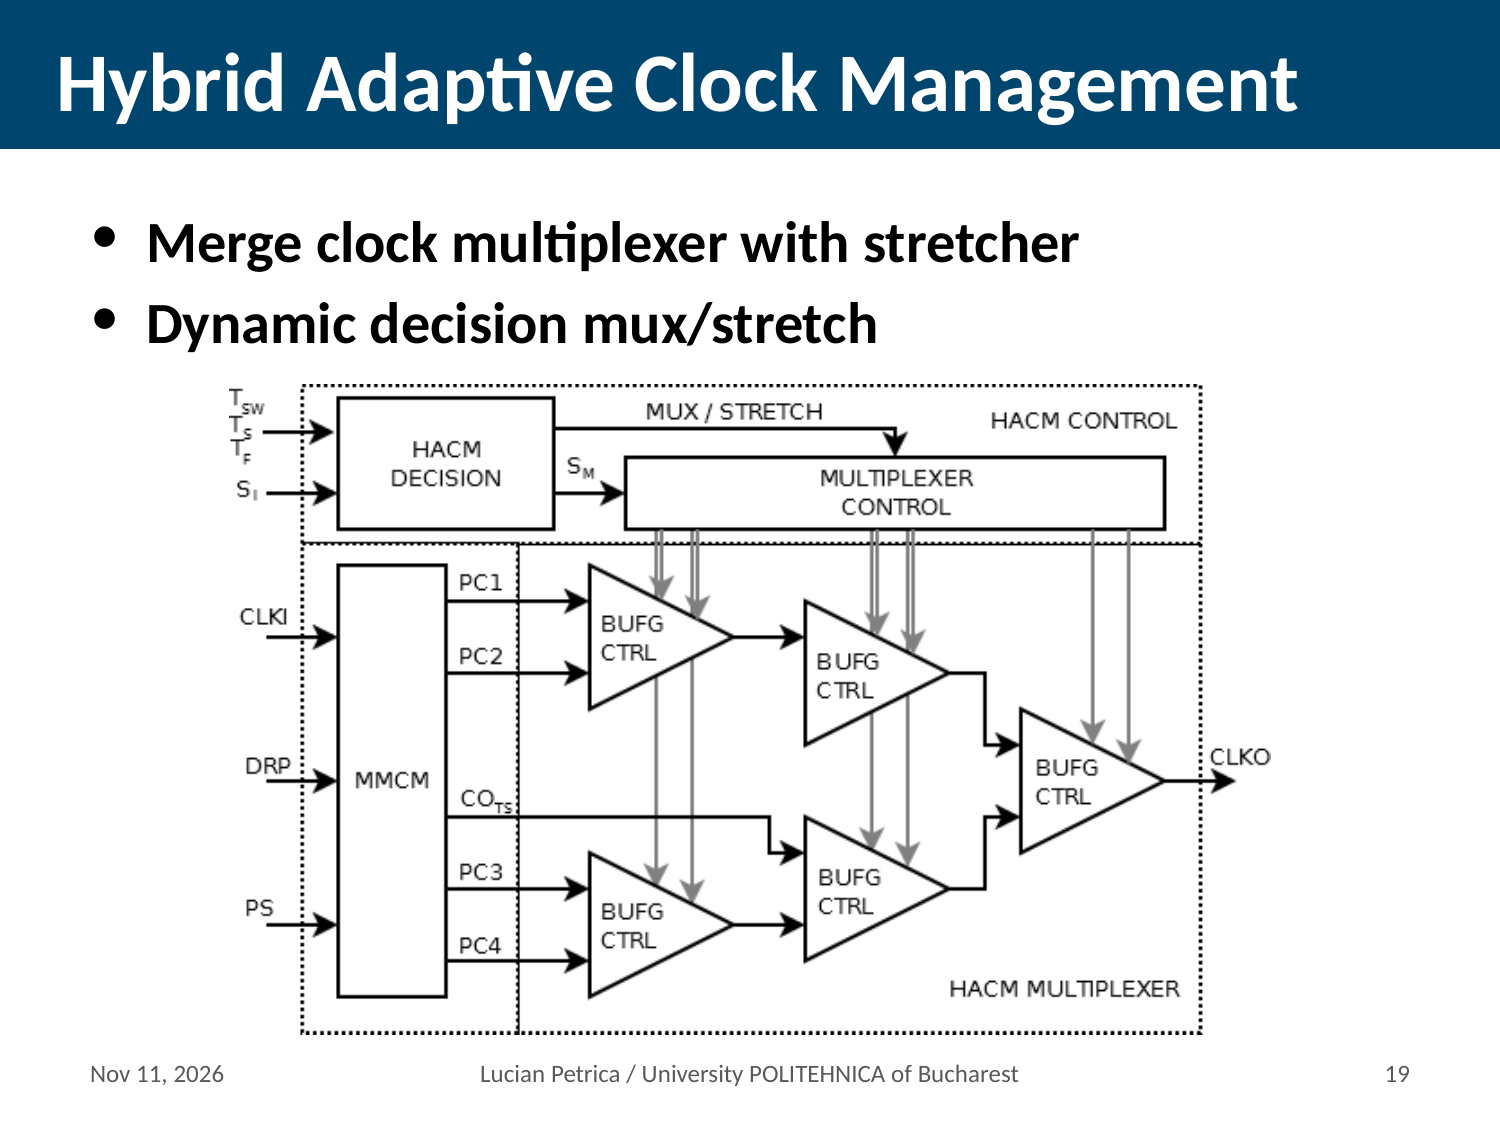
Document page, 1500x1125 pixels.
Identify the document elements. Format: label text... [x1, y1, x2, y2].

title Hybrid Adaptive Clock Management [41, 15, 1459, 142]
list Merge clock multiplexer with stretcher Dynamic decision mux/stretch [75, 196, 1425, 1010]
slide_number 11-Mar-15 [75, 1042, 254, 1103]
footer Lucian Petrica / University POLITEHNICA of Bucharest [277, 1043, 1223, 1103]
slide_number 18 [1246, 1042, 1425, 1103]
picture [229, 384, 1271, 1035]
